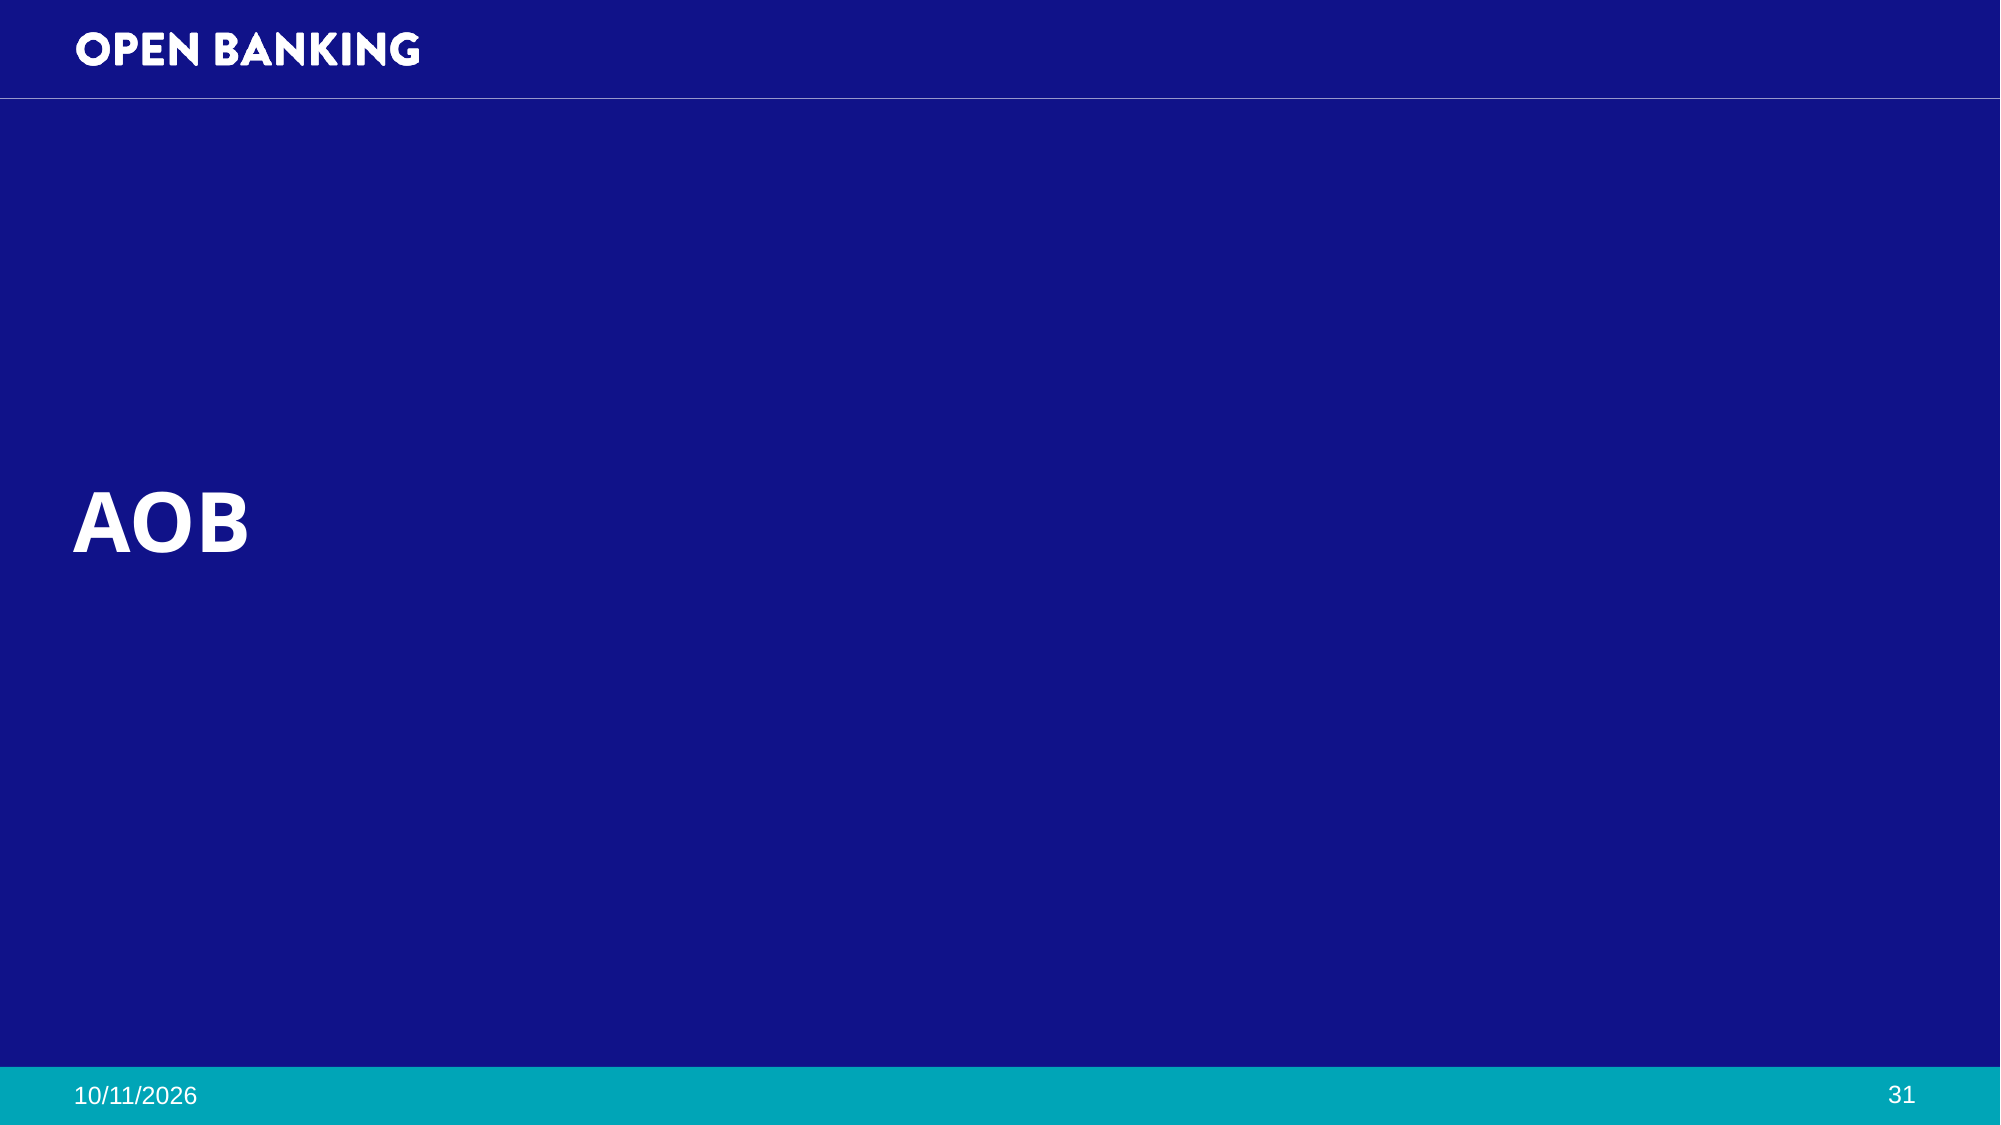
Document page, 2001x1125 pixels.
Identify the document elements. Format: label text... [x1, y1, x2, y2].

slide_number 31 [1412, 1064, 1932, 1124]
title AOB [59, 105, 1750, 576]
picture [43, 0, 452, 99]
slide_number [59, 1065, 509, 1125]
footer [662, 1064, 1338, 1124]
